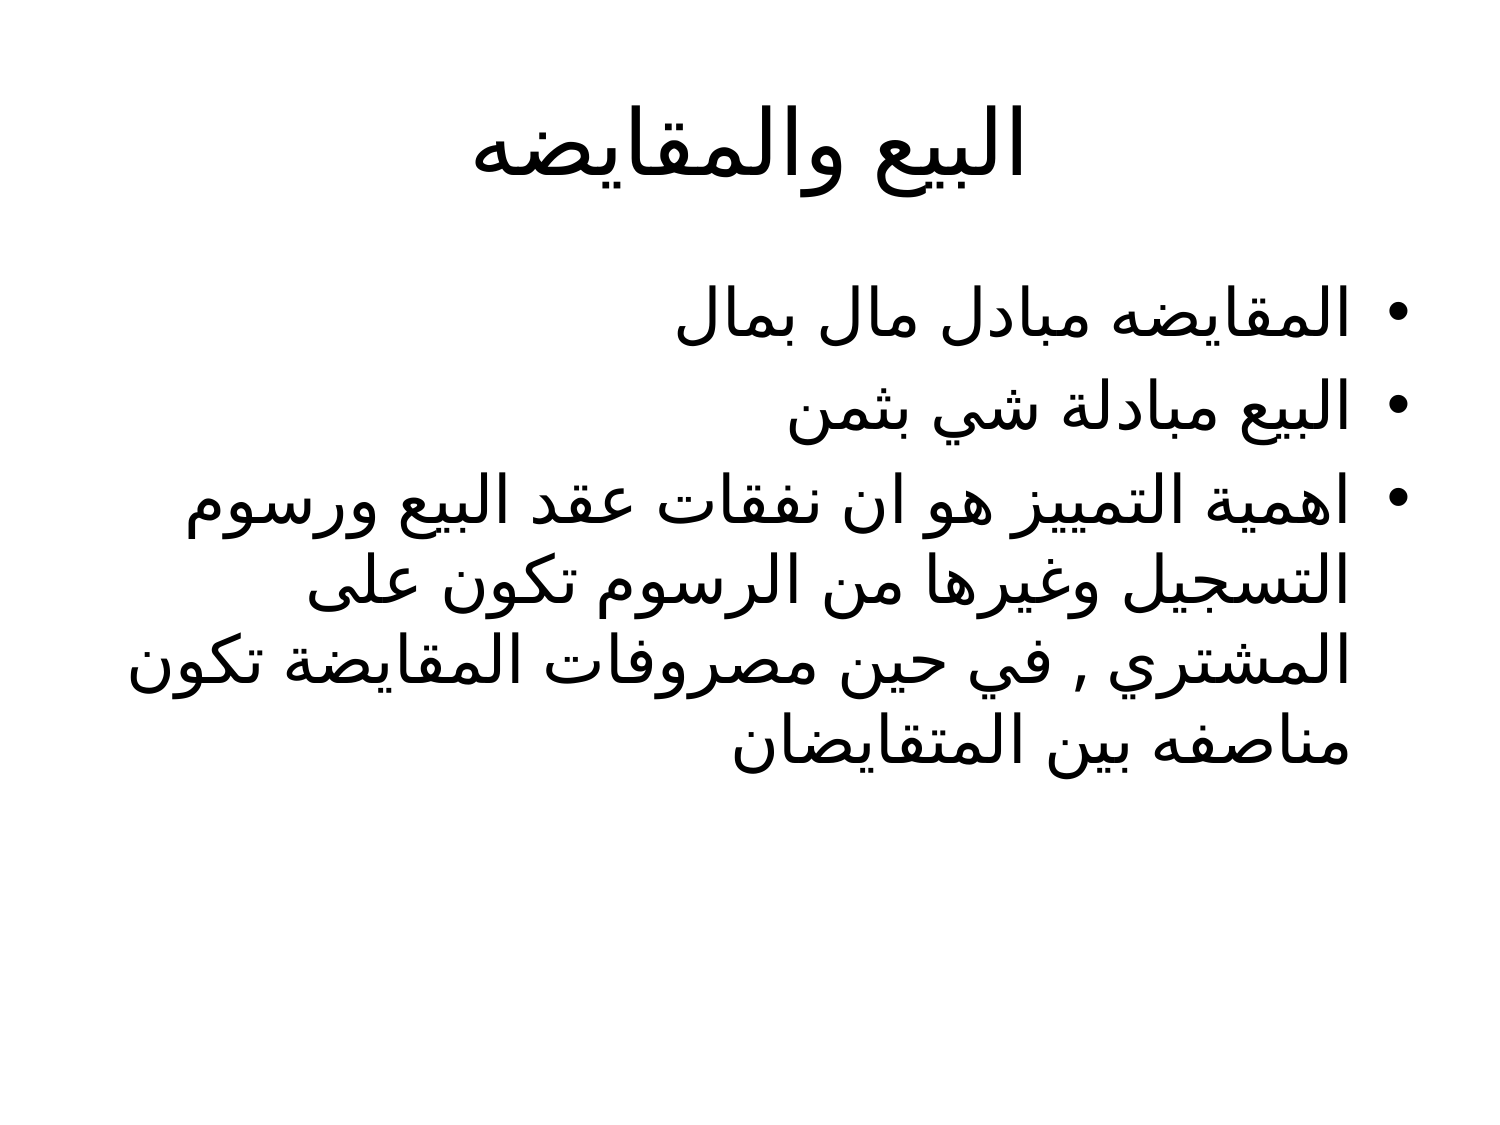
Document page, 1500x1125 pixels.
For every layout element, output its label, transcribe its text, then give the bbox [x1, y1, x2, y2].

title البيع والمقايضه [75, 45, 1425, 233]
list المقايضه مبادل مال بمال البيع مبادلة شي بثمن اهمية التمييز هو ان نفقات عقد البيع ورسوم التسجيل وغيرها من الرسوم تكون على المشتري , في حين مصروفات المقايضة تكون مناصفه بين المتقايضان [75, 262, 1425, 1005]
